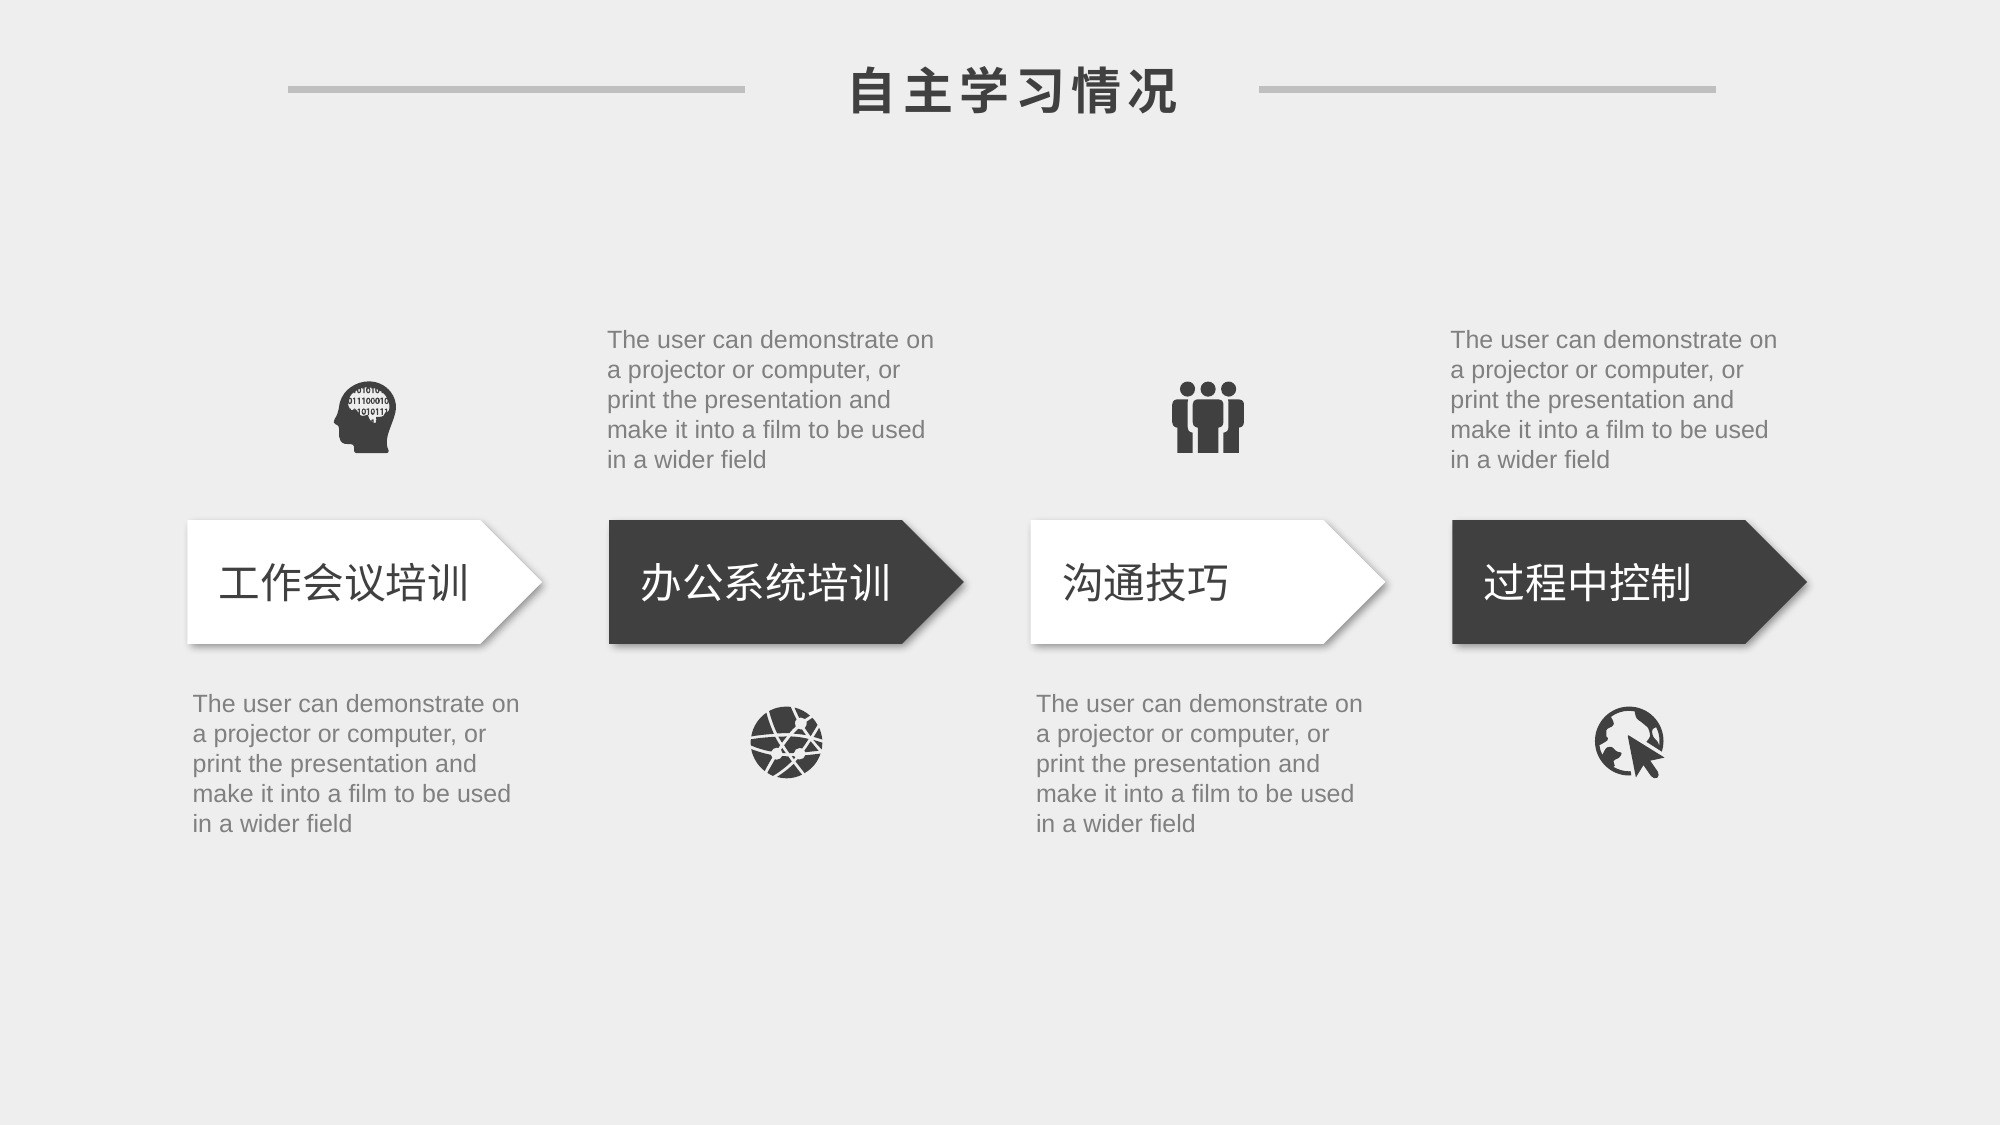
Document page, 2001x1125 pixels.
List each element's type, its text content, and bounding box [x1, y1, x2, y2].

text_box The user can demonstrate on a projector or computer, or print the presentation and make it into a film to be used in a wider field [177, 680, 550, 845]
text_box [1593, 705, 1668, 781]
text_box [608, 519, 934, 645]
text_box 自主学习情况 [752, 51, 1273, 127]
text_box [186, 519, 512, 645]
text_box The user can demonstrate on a projector or computer, or print the presentation and make it into a film to be used in a wider field [592, 316, 964, 481]
text_box [1029, 519, 1355, 645]
text_box The user can demonstrate on a projector or computer, or print the presentation and make it into a film to be used in a wider field [1021, 680, 1393, 845]
text_box 沟通技巧 [1047, 549, 1403, 614]
text_box [749, 705, 824, 780]
text_box [332, 380, 397, 455]
text_box [1451, 519, 1777, 645]
text_box [1171, 380, 1197, 454]
text_box The user can demonstrate on a projector or computer, or print the presentation and make it into a film to be used in a wider field [1435, 316, 1808, 481]
text_box 办公系统培训 [625, 549, 981, 614]
text_box [1220, 380, 1246, 454]
text_box 工作会议培训 [204, 549, 559, 614]
text_box [1191, 380, 1225, 454]
text_box 过程中控制 [1469, 549, 1824, 614]
